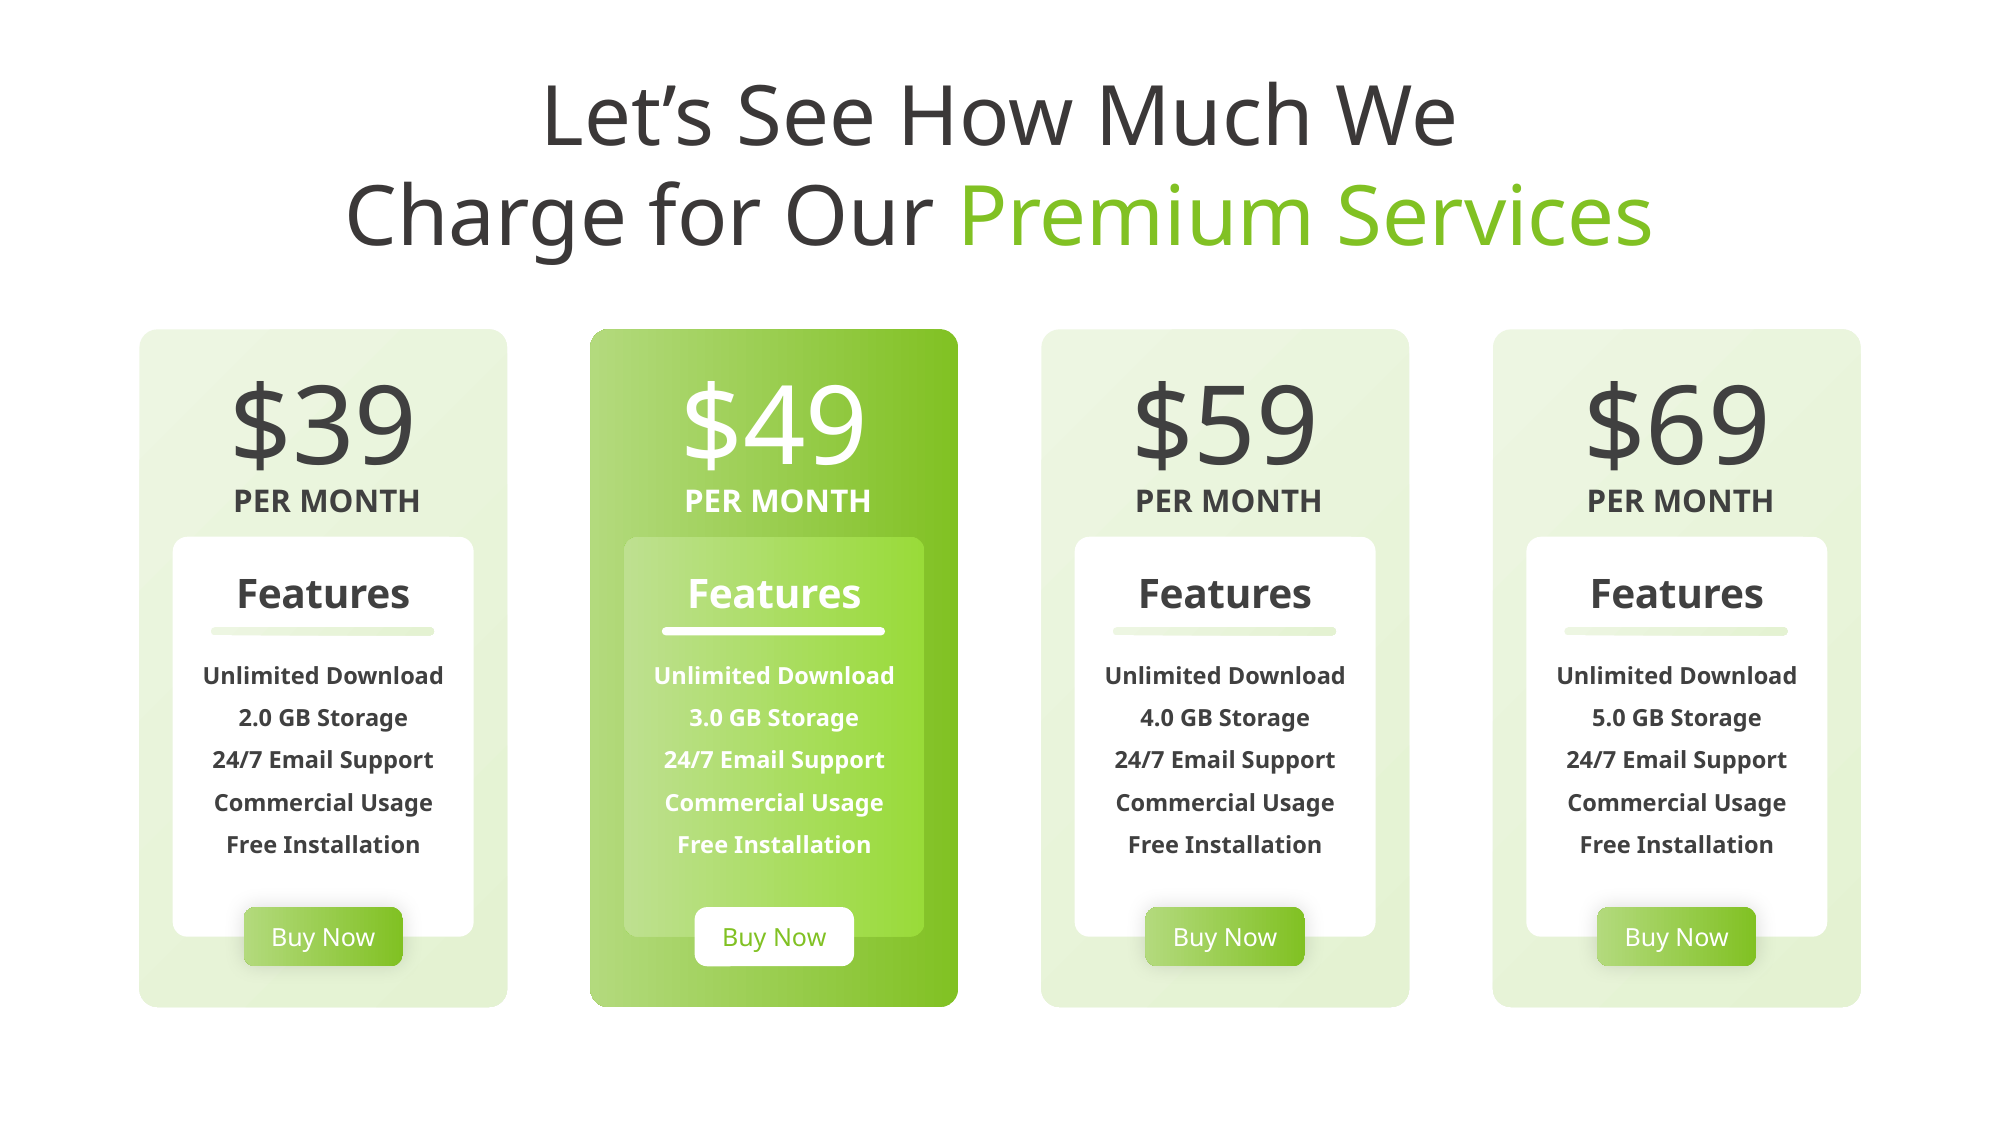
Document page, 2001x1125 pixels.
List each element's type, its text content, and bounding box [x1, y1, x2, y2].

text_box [139, 329, 508, 1008]
text_box Let’s See How Much We Charge for Our Premium Services [211, 55, 1789, 270]
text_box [1041, 329, 1410, 1008]
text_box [1492, 329, 1861, 1008]
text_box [590, 329, 959, 1008]
